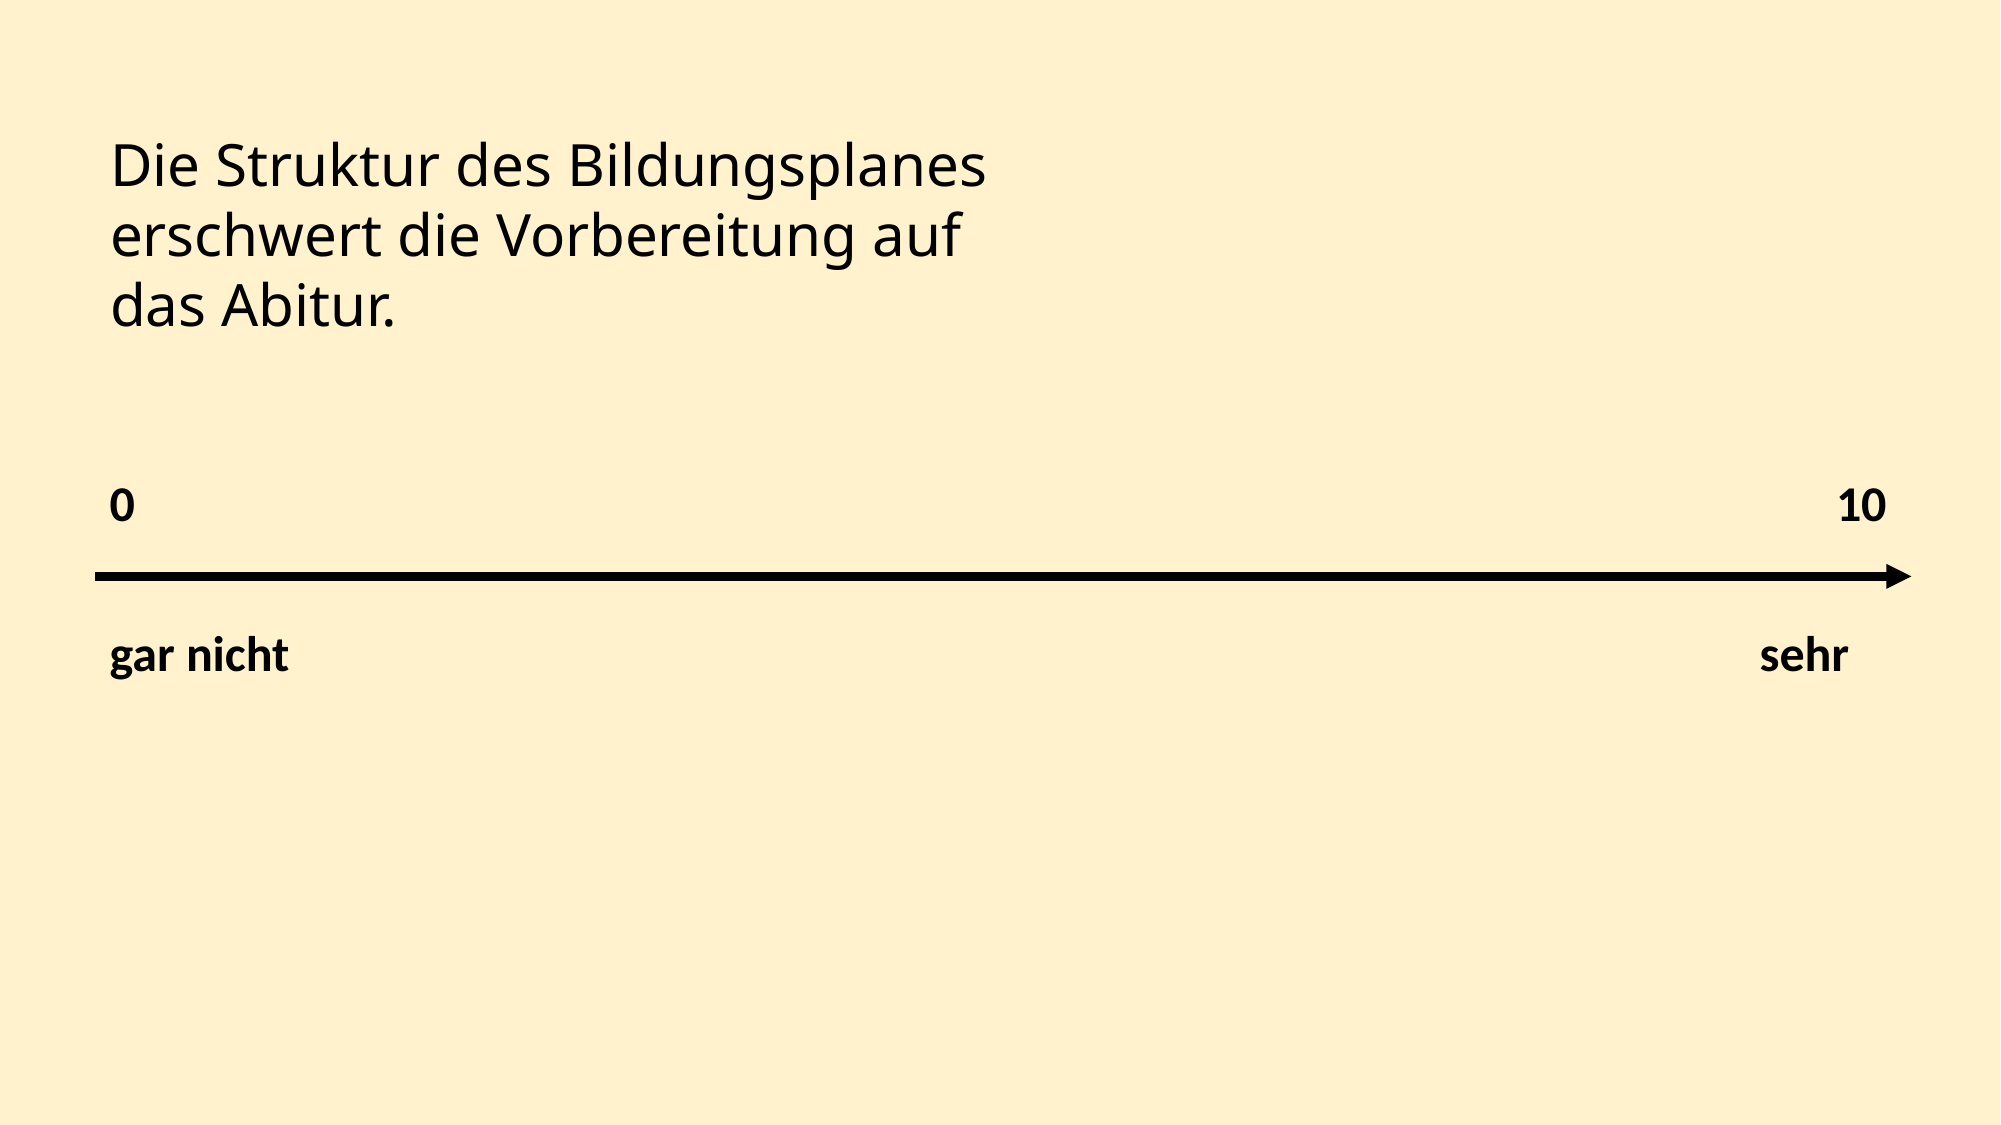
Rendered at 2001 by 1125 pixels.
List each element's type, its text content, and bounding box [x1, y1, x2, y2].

text_box 0 10 gar nicht sehr [94, 578, 1912, 689]
text_box 0 10 gar nicht sehr [94, 463, 1912, 576]
subtitle Die Struktur des Bildungsplanes erschwert die Vorbereitung auf das Abitur. [94, 118, 1035, 346]
